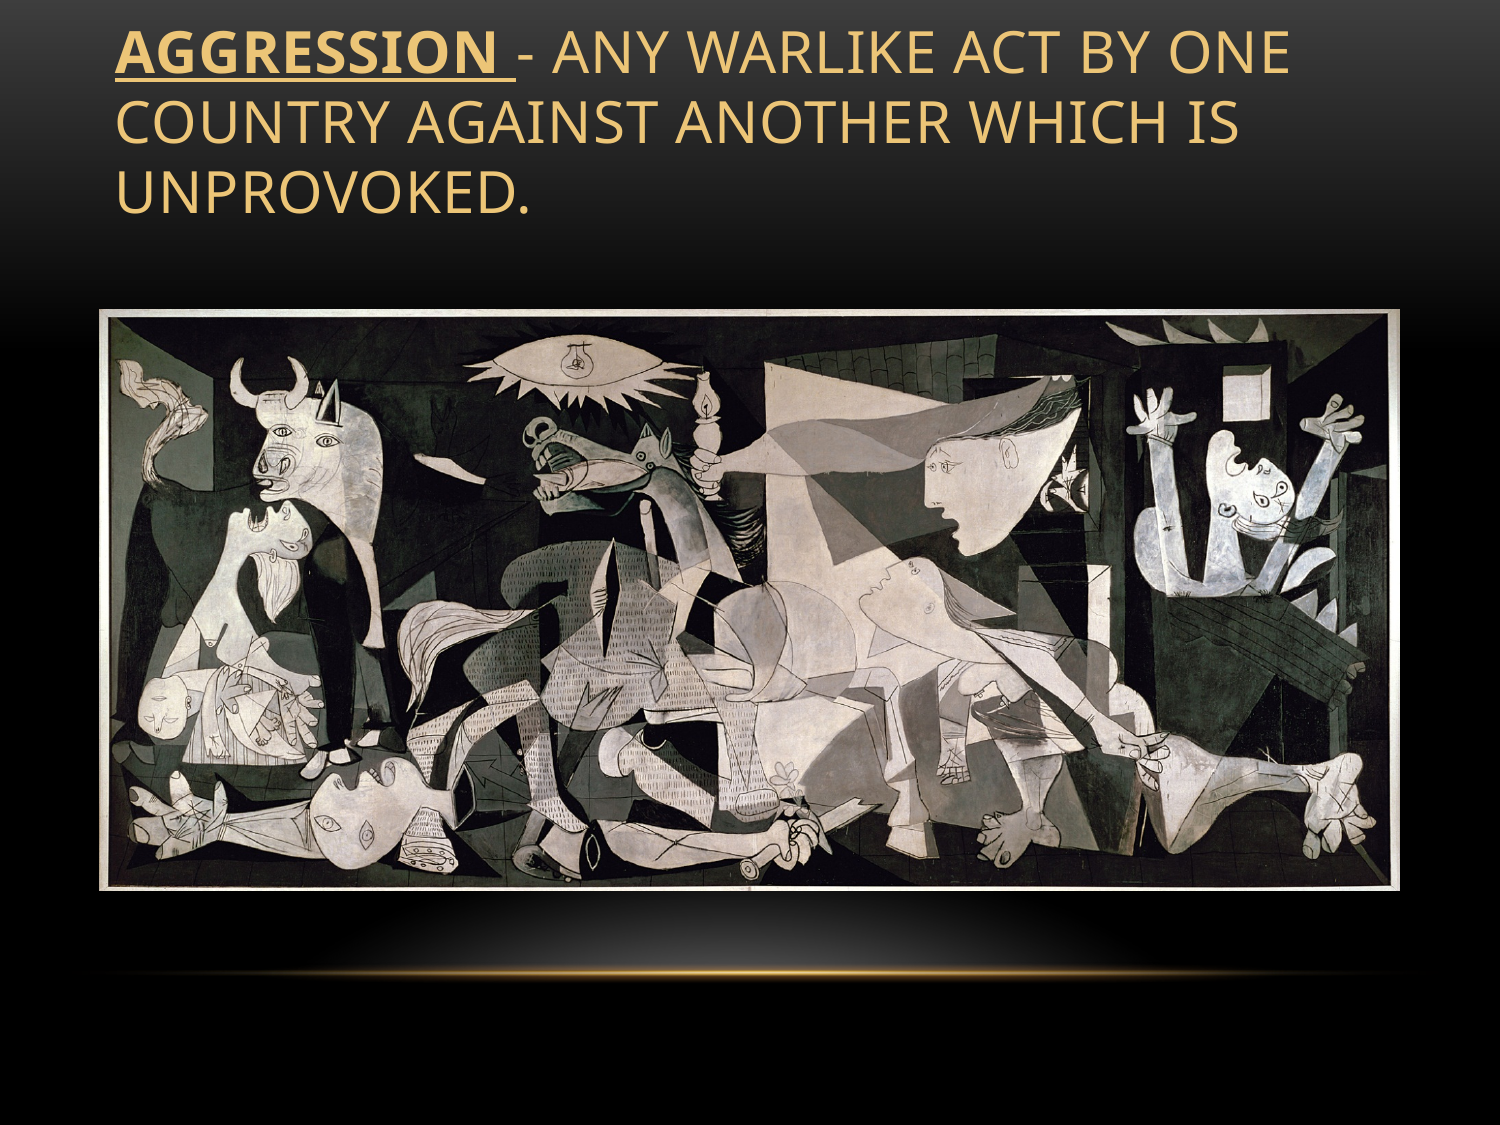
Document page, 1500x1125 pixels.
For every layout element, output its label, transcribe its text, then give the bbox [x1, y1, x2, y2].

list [99, 309, 1401, 891]
picture [0, 0, 1500, 1125]
title AGGRESSION - ANY WARLIKE ACT BY ONE COUNTRY AGAINST ANOTHER WHICH IS UNPROVOKED. [99, 45, 1400, 233]
